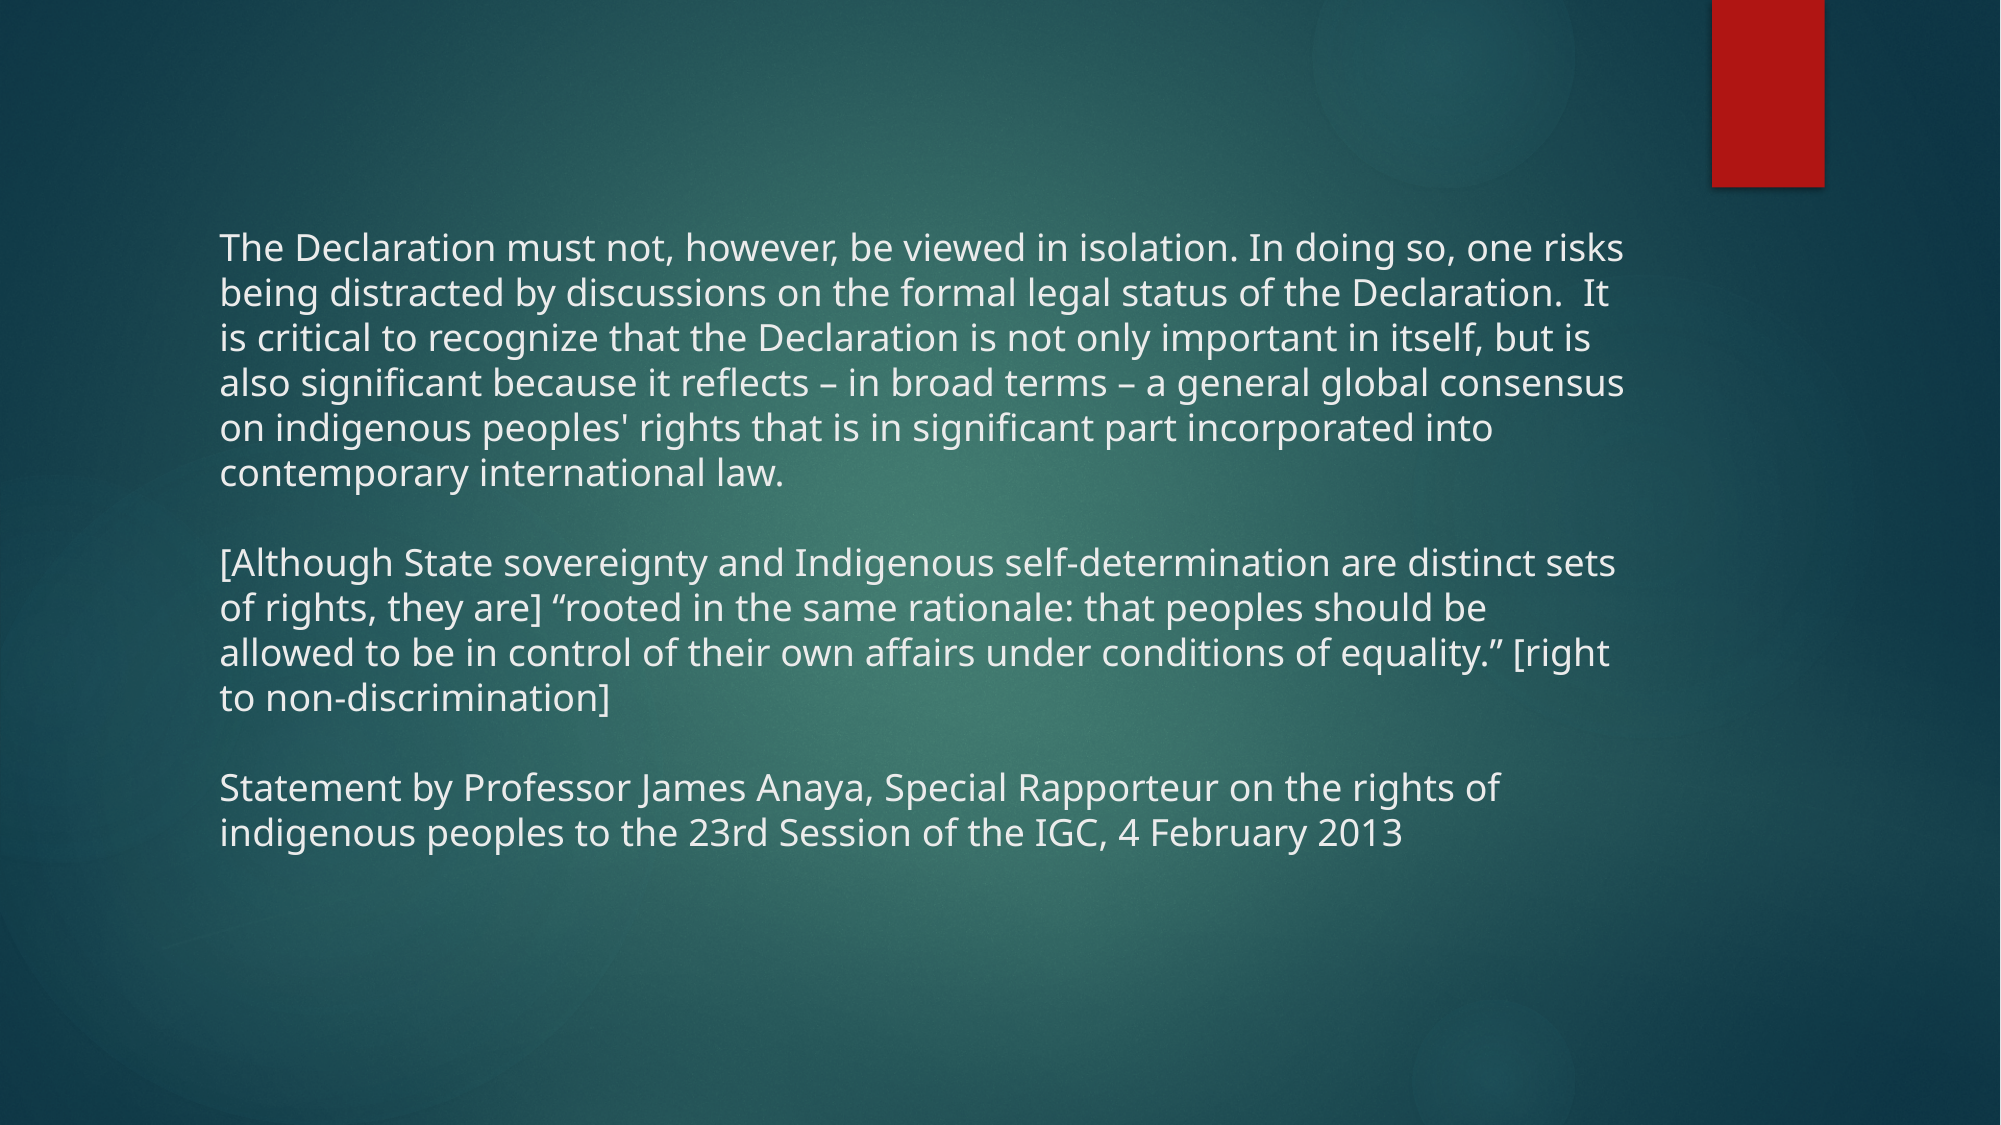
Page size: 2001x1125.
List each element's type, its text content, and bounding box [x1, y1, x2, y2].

title The Declaration must not, however, be viewed in isolation. In doing so, one risks being distracted by discussions on the formal legal status of the Declaration. It is critical to recognize that the Declaration is not only important in itself, but is also significant because it reflects – in broad terms – a general global consensus on indigenous peoples' rights that is in significant part incorporated into contemporary international law. [Although State sovereignty and Indigenous self-determination are distinct sets of rights, they are] “rooted in the same rationale: that peoples should be allowed to be in control of their own affairs under conditions of equality.” [right to non-discrimination] Statement by Professor James Anaya, Special Rapporteur on the rights of indigenous peoples to the 23rd Session of the IGC, 4 February 2013 [204, 216, 1645, 970]
